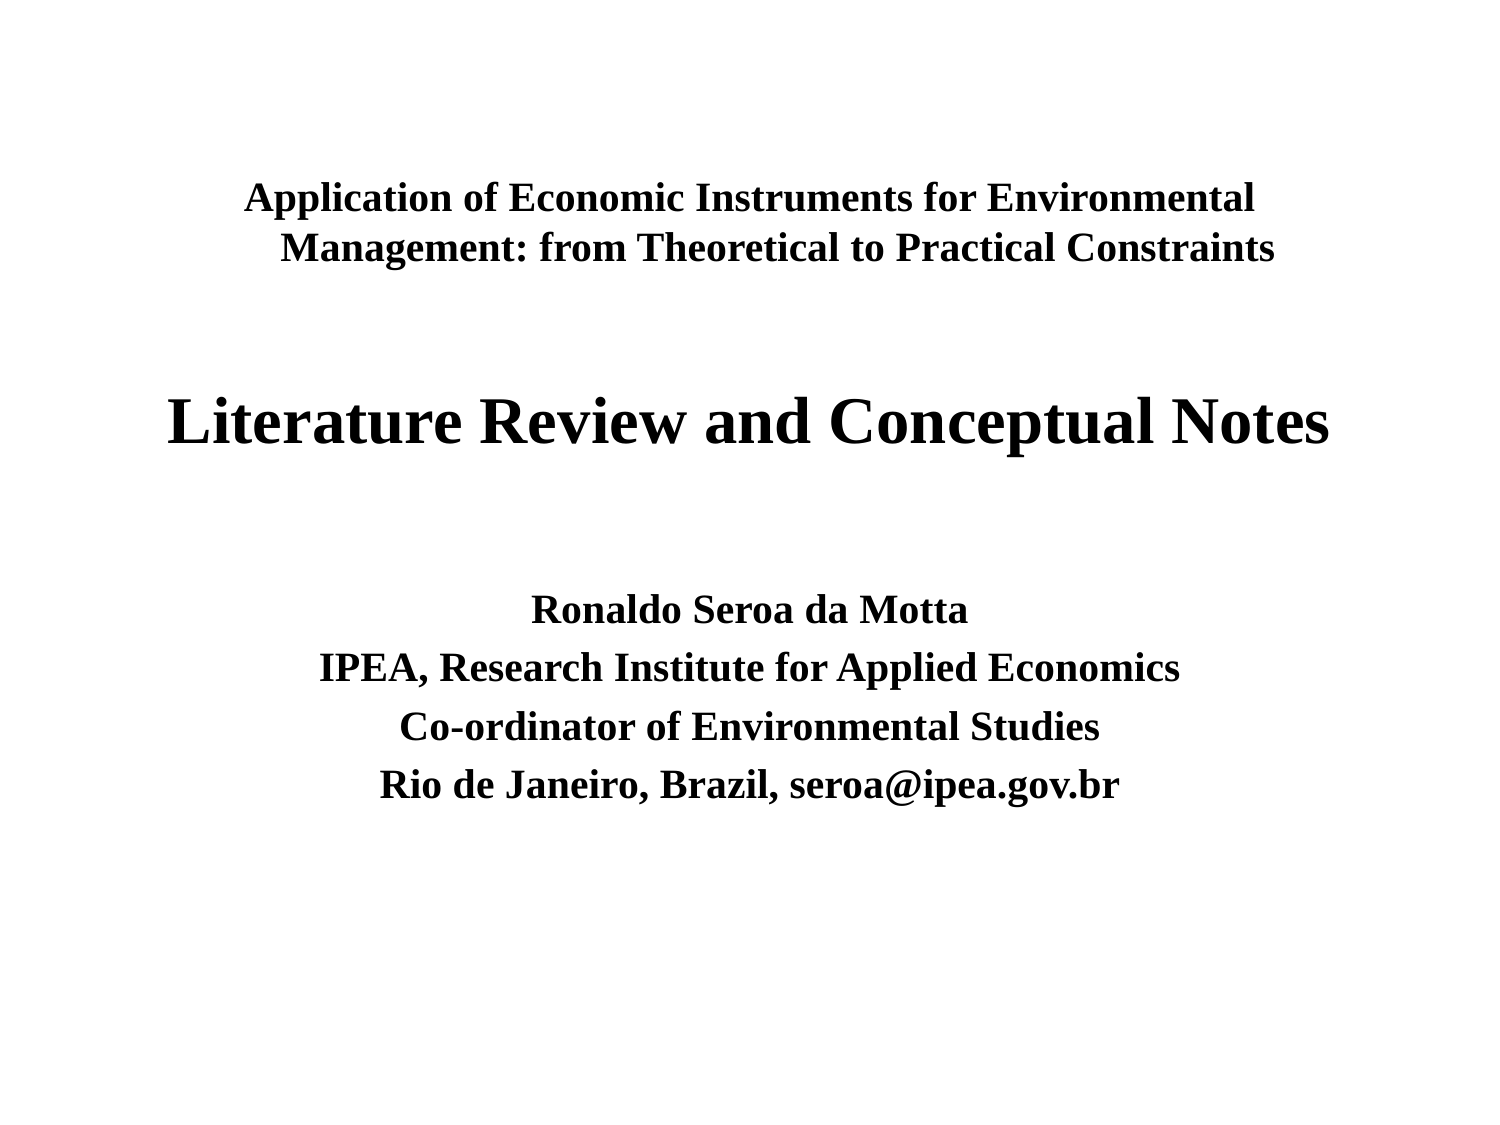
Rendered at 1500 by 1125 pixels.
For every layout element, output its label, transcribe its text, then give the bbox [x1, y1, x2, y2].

list Application of Economic Instruments for Environmental Management: from Theoretical to Practical Constraints Literature Review and Conceptual Notes Ronaldo Seroa da Motta IPEA, Research Institute for Applied Economics Co-ordinator of Environmental Studies Rio de Janeiro, Brazil, seroa@ipea.gov.br [112, 162, 1388, 1001]
